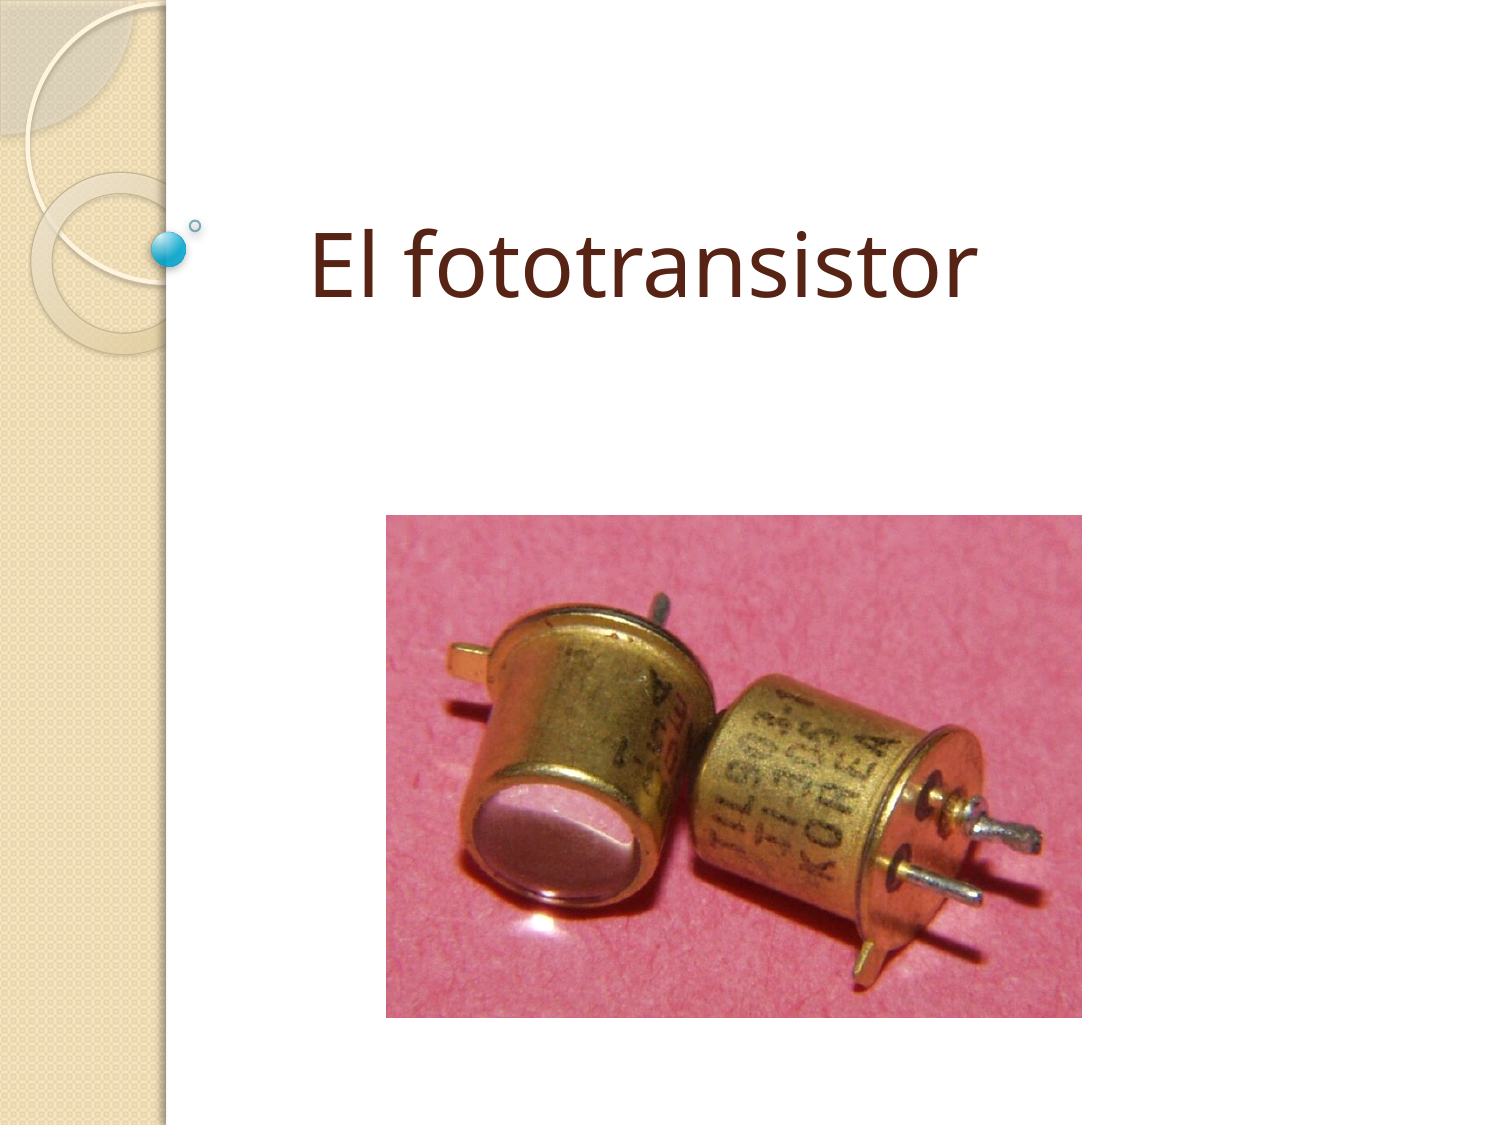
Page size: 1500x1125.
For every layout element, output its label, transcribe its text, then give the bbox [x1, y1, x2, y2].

picture [386, 515, 1083, 1019]
title El fototransistor [292, 82, 1500, 324]
